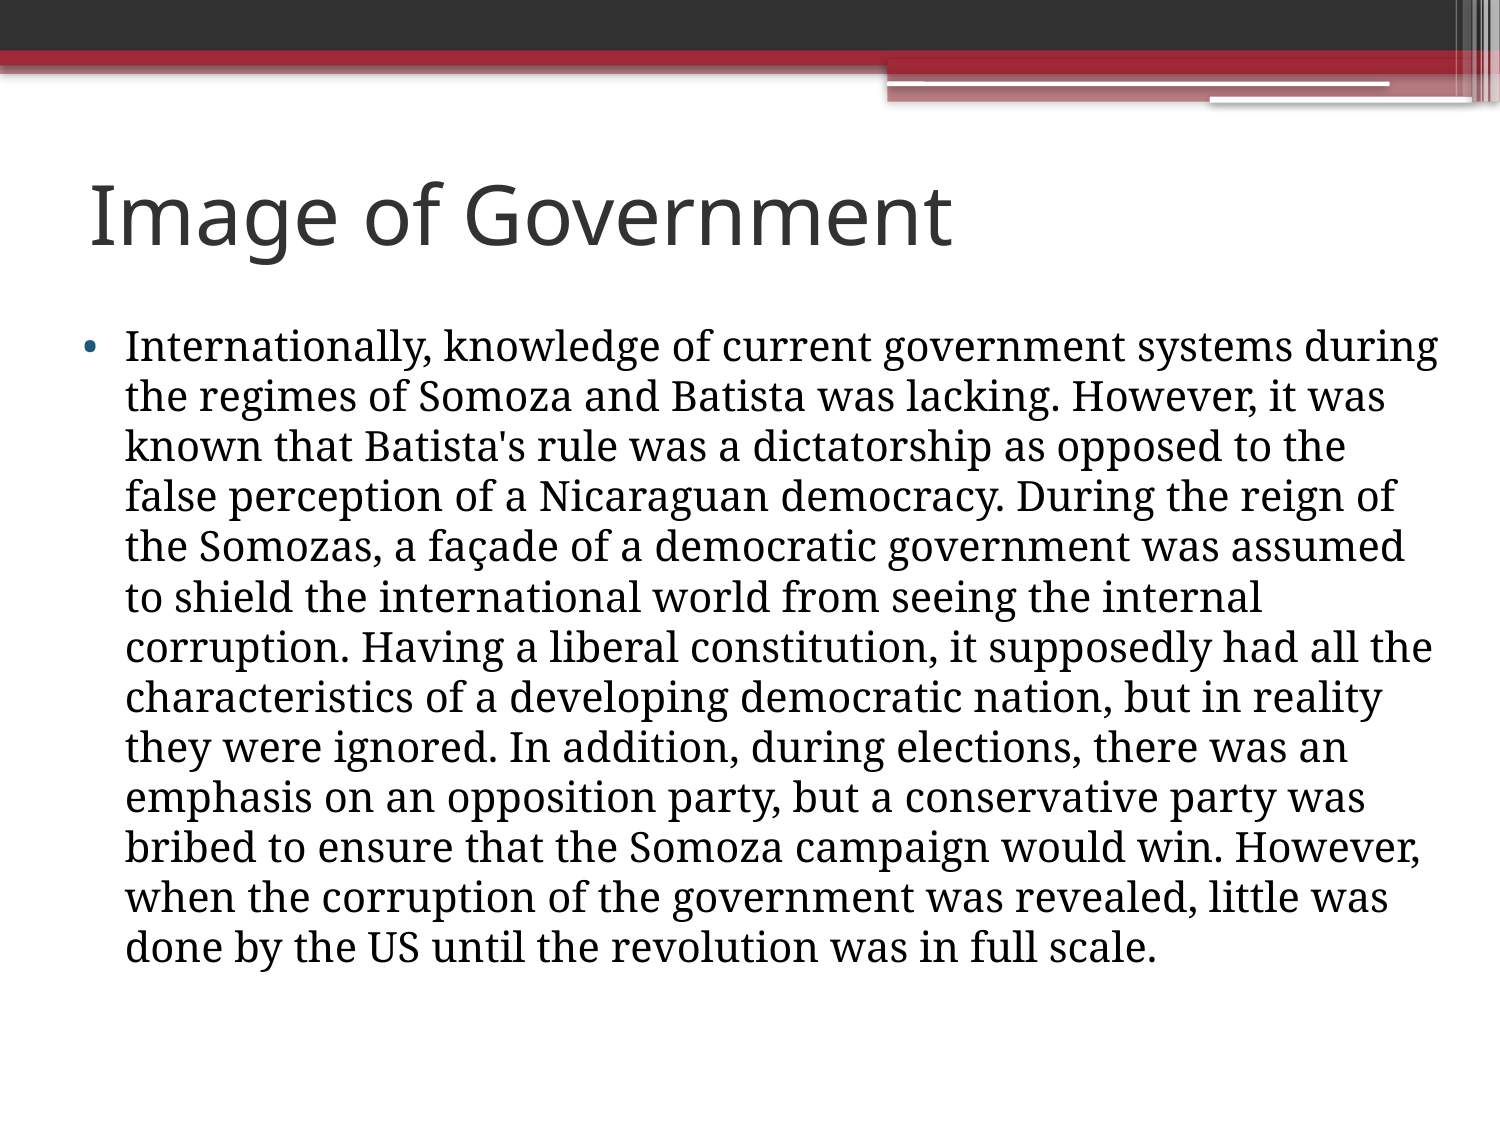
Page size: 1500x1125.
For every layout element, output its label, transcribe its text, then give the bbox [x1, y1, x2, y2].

title Image of Government [75, 125, 1425, 300]
list Internationally, knowledge of current government systems during the regimes of Somoza and Batista was lacking. However, it was known that Batista's rule was a dictatorship as opposed to the false perception of a Nicaraguan democracy. During the reign of the Somozas, a façade of a democratic government was assumed to shield the international world from seeing the internal corruption. Having a liberal constitution, it supposedly had all the characteristics of a developing democratic nation, but in reality they were ignored. In addition, during elections, there was an emphasis on an opposition party, but a conservative party was bribed to ensure that the Somoza campaign would win. However, when the corruption of the government was revealed, little was done by the US until the revolution was in full scale. [50, 312, 1463, 1088]
